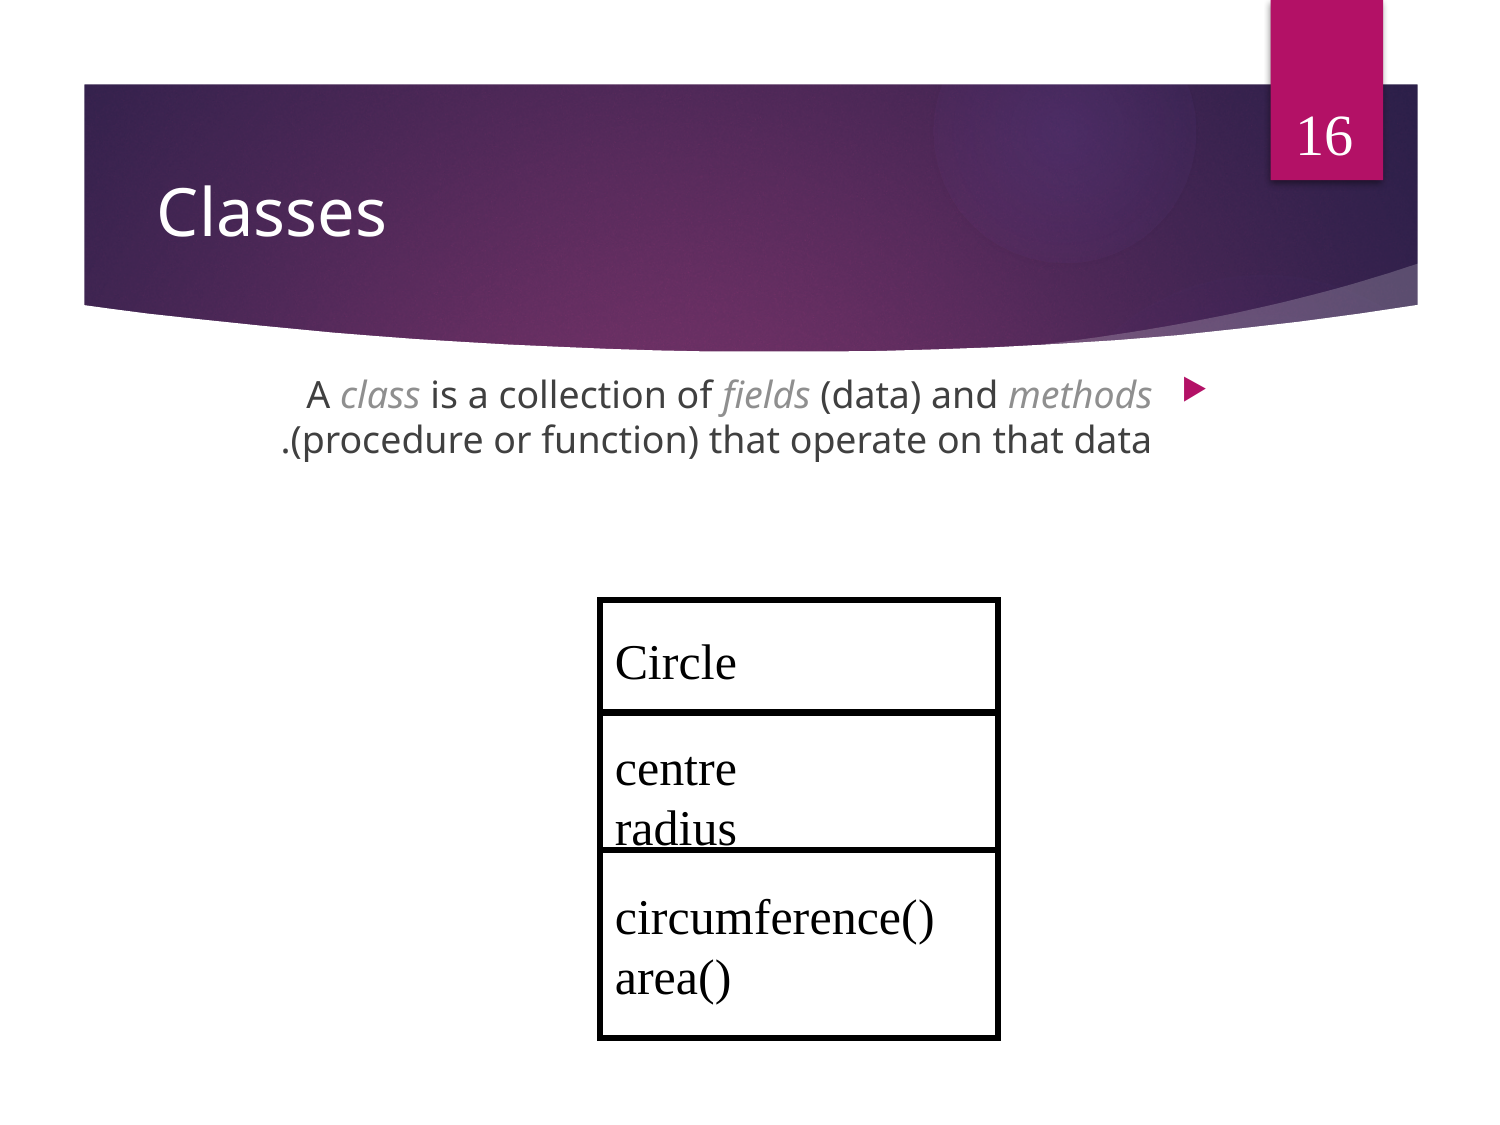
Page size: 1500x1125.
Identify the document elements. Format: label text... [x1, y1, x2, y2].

title Classes [141, 152, 1183, 269]
list A class is a collection of fields (data) and methods (procedure or function) that operate on that data. [183, 363, 1225, 943]
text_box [599, 599, 999, 1039]
slide_number 16 [1259, 48, 1390, 175]
